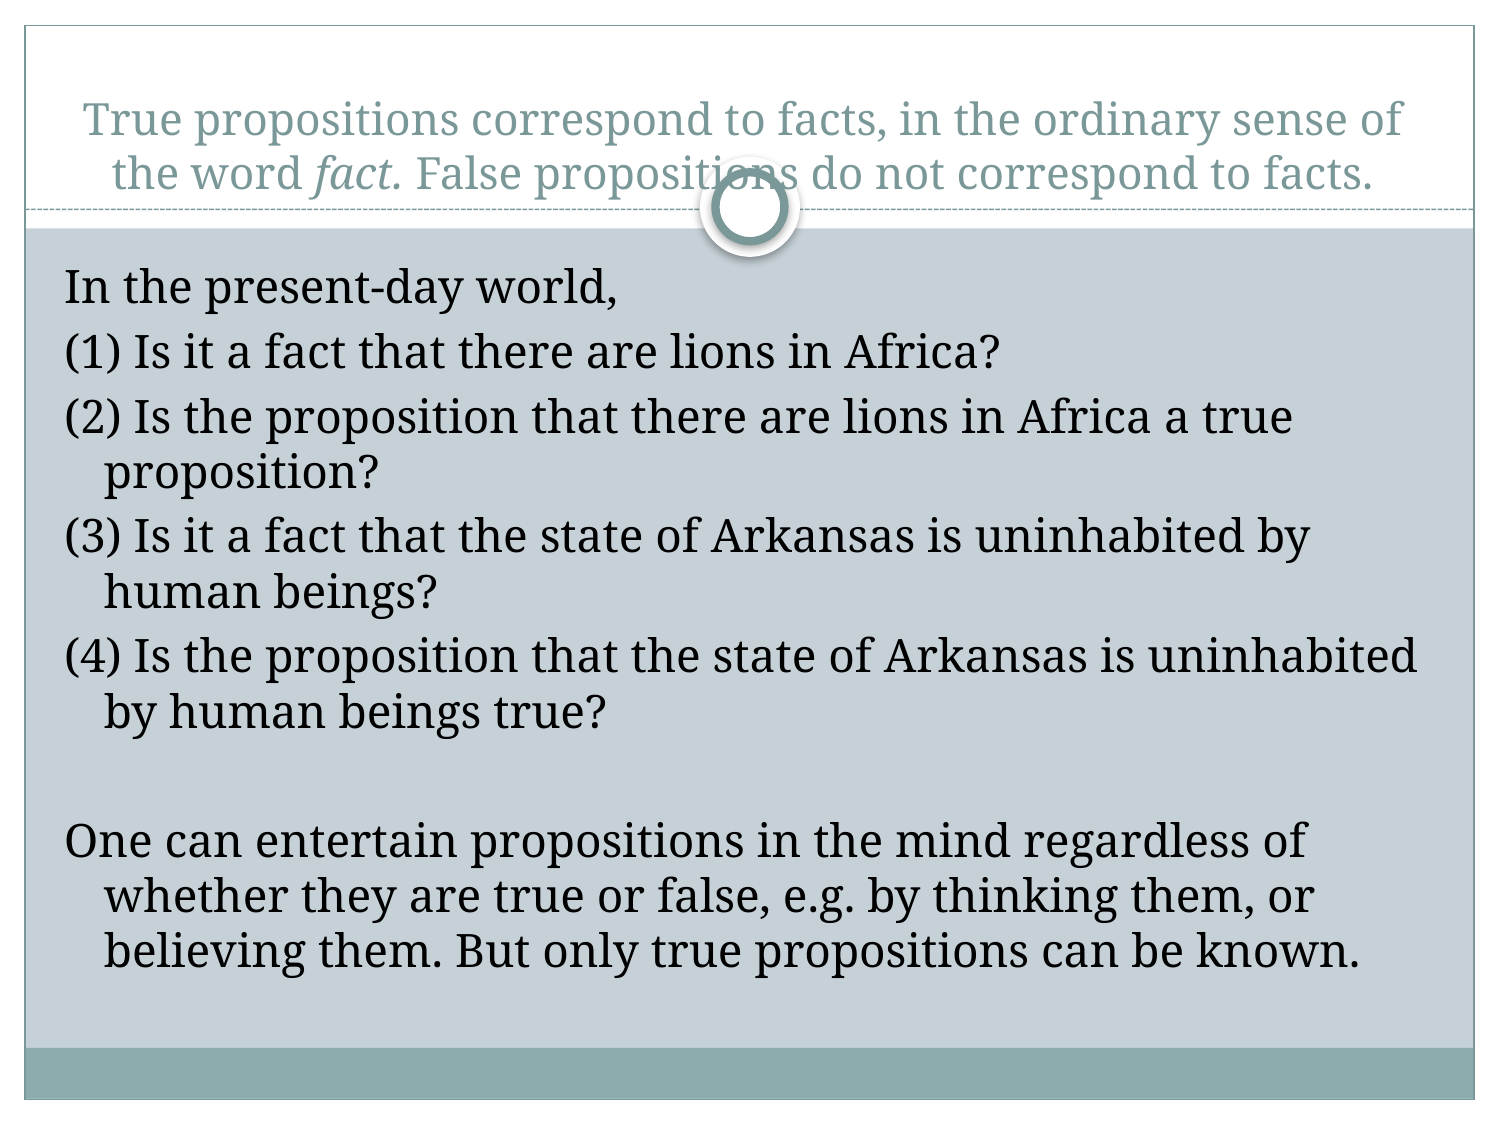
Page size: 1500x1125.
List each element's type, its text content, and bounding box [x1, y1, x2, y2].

list In the present-day world, (1) Is it a fact that there are lions in Africa? (2) Is the proposition that there are lions in Africa a true proposition? (3) Is it a fact that the state of Arkansas is uninhabited by human beings? (4) Is the proposition that the state of Arkansas is uninhabited by human beings true? One can entertain propositions in the mind regardless of whether they are true or false, e.g. by thinking them, or believing them. But only true propositions can be known. [49, 250, 1445, 1001]
title True propositions correspond to facts, in the ordinary sense of the word fact. False propositions do not correspond to facts. [37, 50, 1450, 250]
